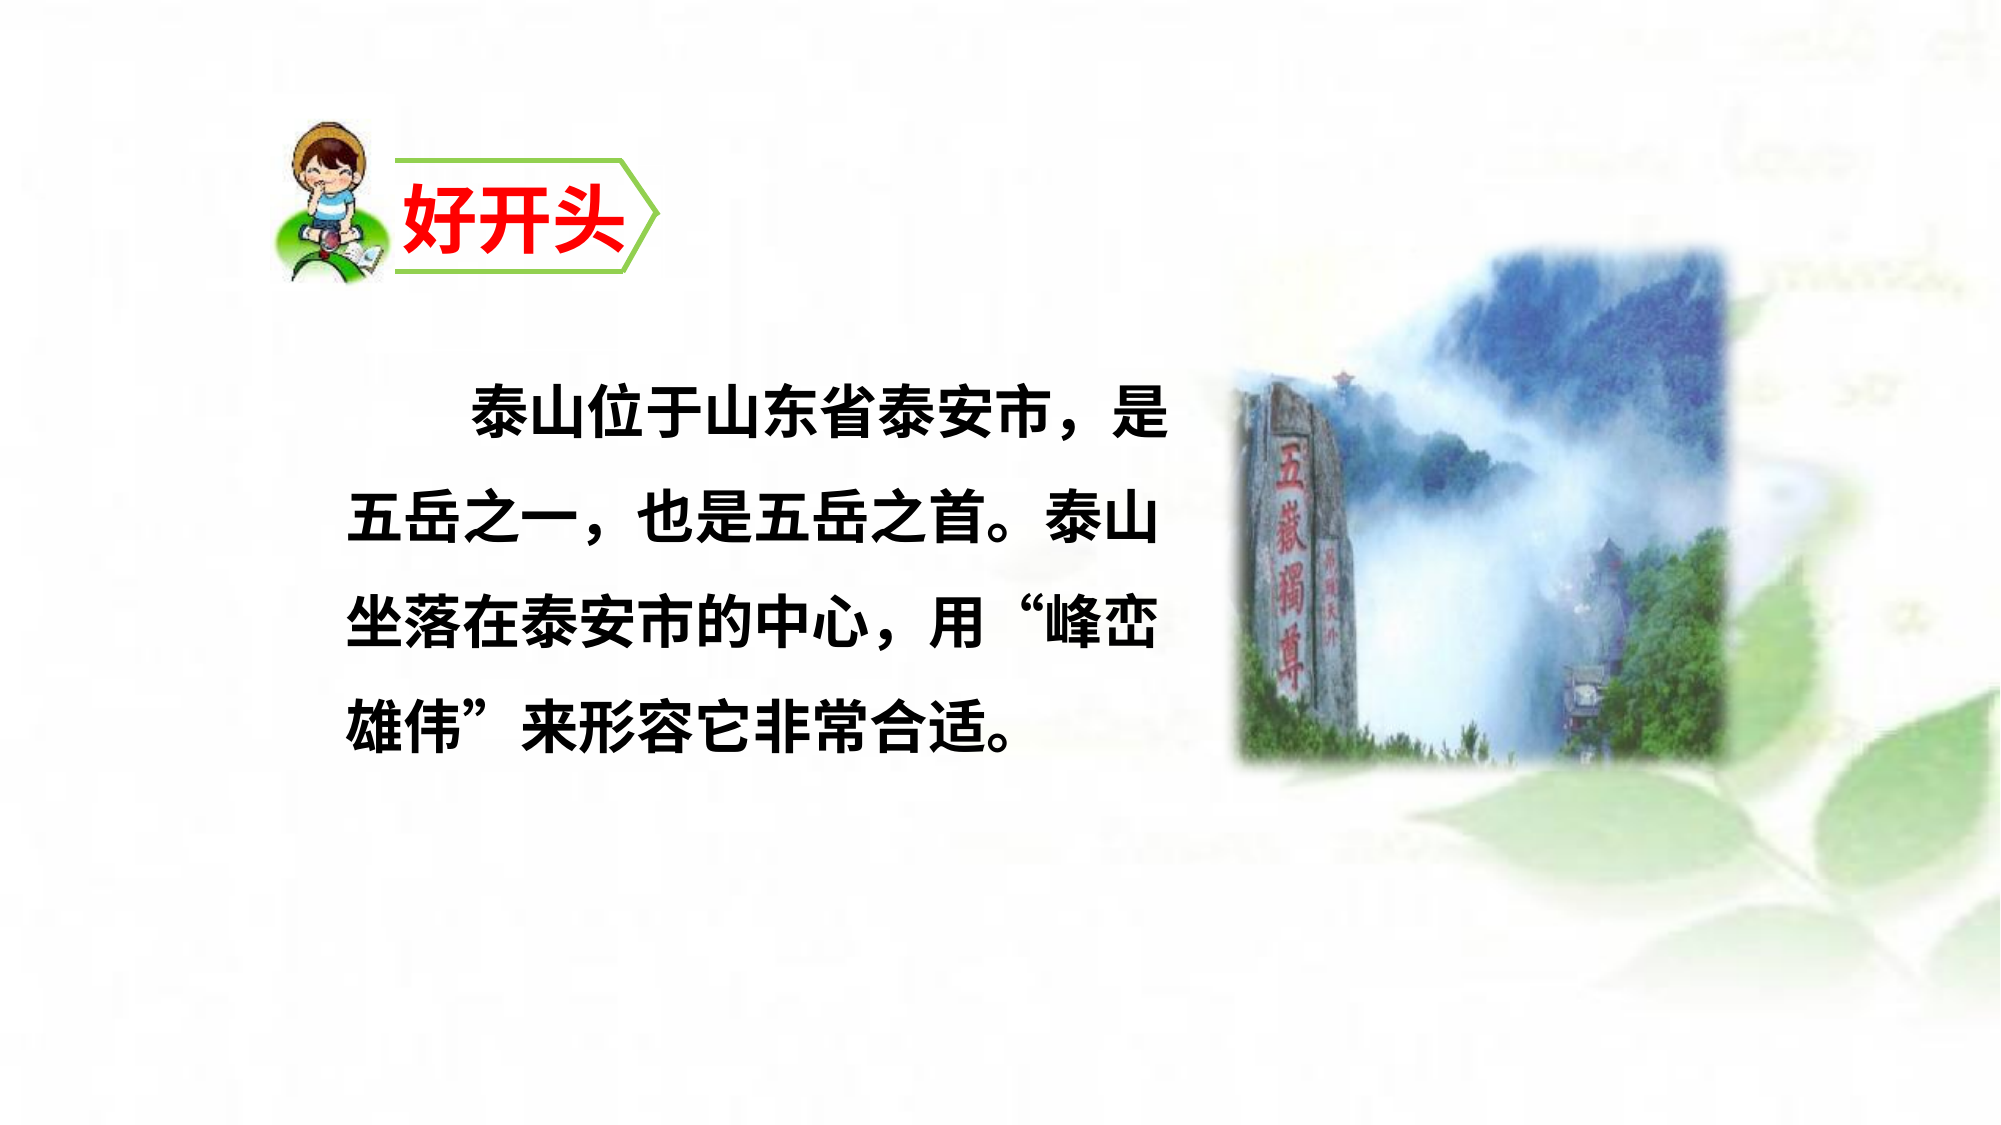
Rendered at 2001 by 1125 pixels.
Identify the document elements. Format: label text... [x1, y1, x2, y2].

text_box 泰山位于山东省泰安市，是五岳之一，也是五岳之首。泰山坐落在泰安市的中心，用“峰峦雄伟”来形容它非常合适。 [330, 332, 1194, 768]
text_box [270, 94, 664, 353]
picture [0, 0, 2001, 1125]
